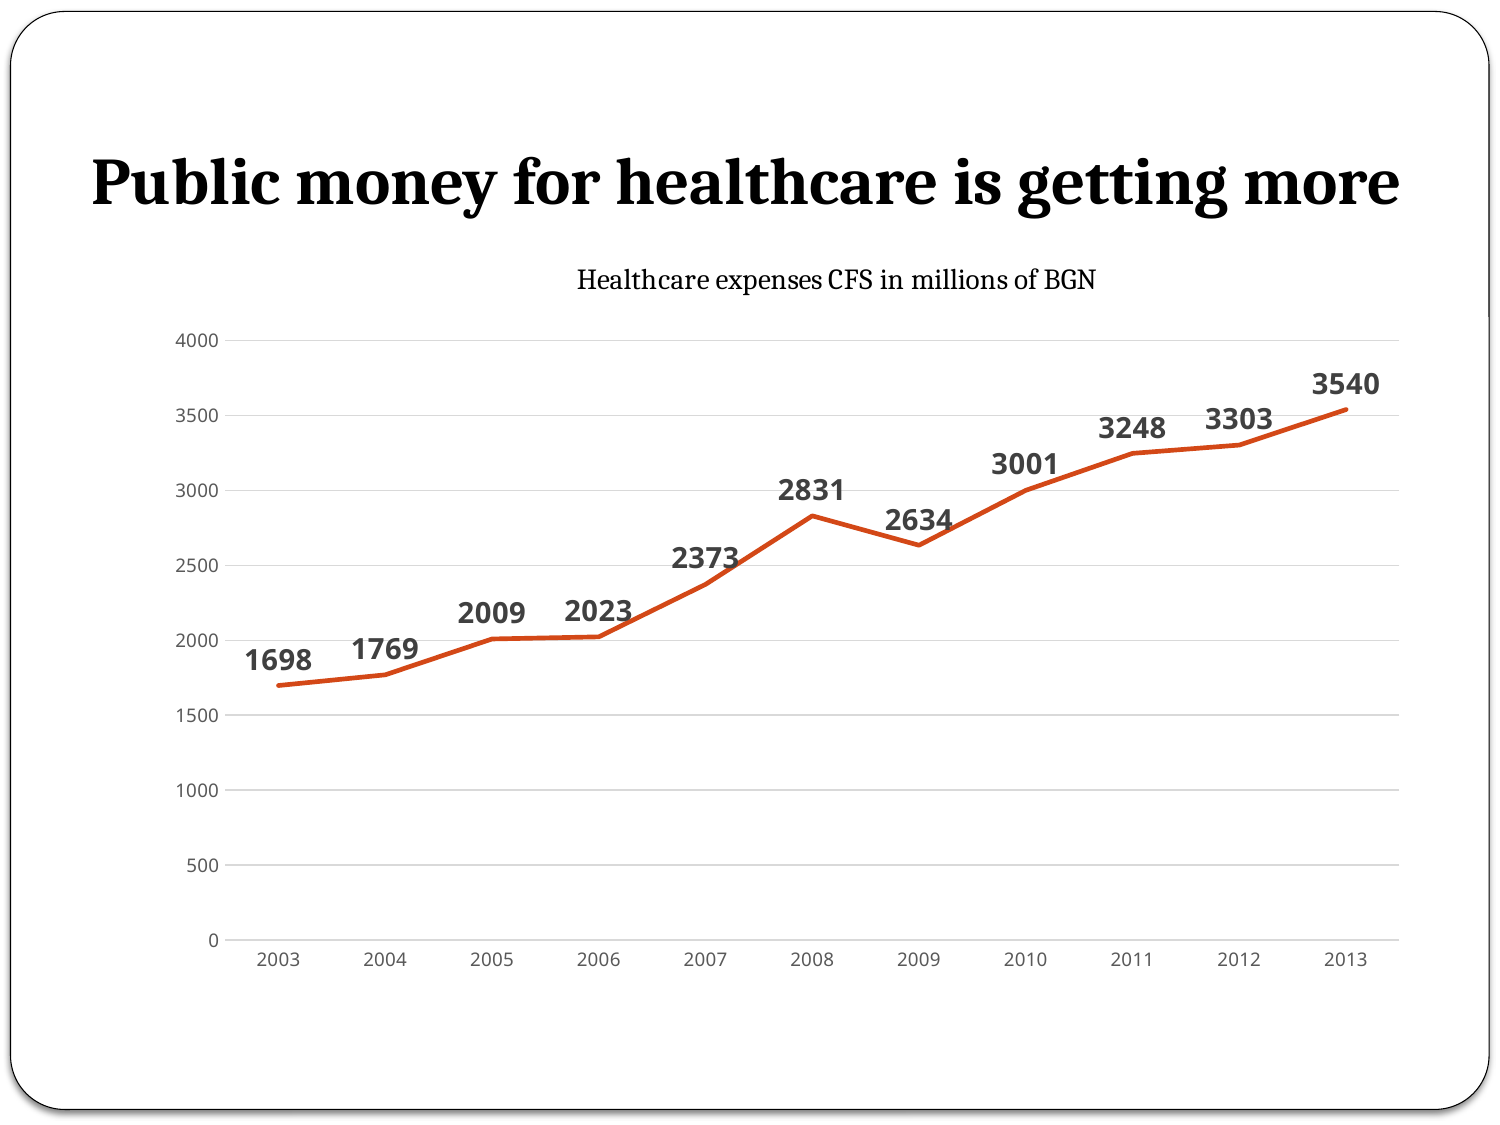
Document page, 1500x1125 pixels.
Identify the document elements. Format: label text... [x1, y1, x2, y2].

chart [149, 237, 1426, 988]
title Public money for healthcare is getting more [76, 45, 1459, 233]
